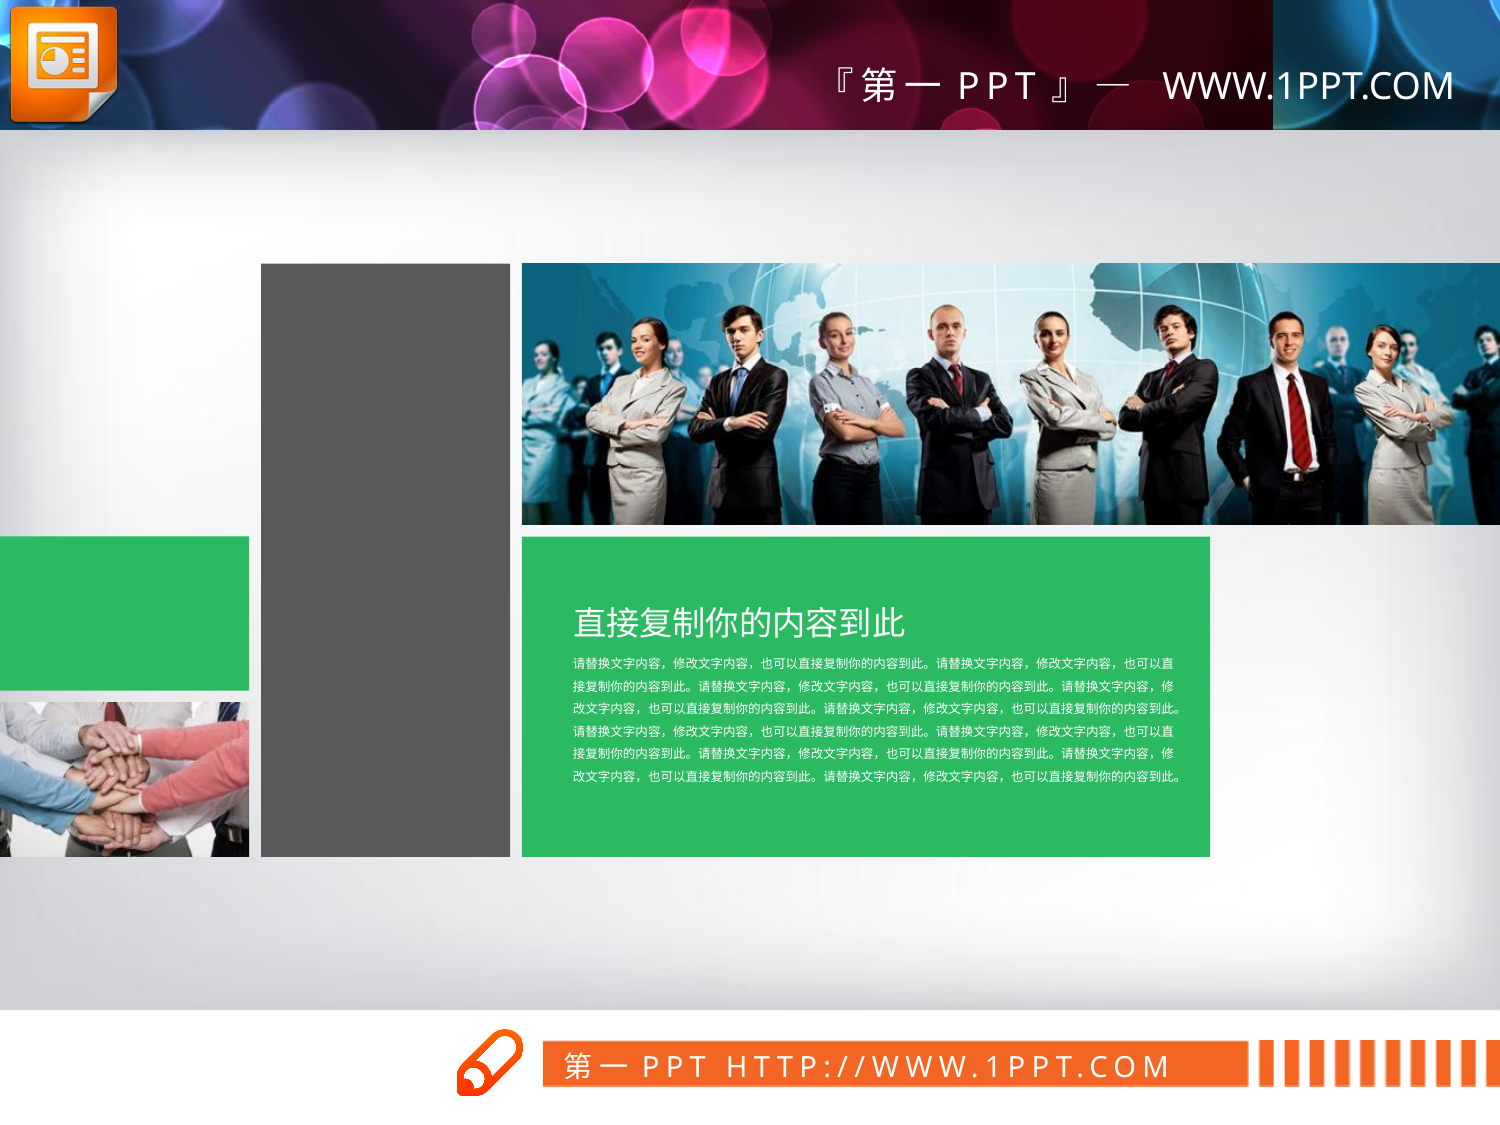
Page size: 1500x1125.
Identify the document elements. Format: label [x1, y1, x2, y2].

picture [543, 1040, 1500, 1087]
picture [0, 0, 1500, 1012]
text_box [261, 263, 511, 857]
text_box [521, 263, 1500, 525]
text_box [521, 536, 1211, 858]
text_box [0, 702, 250, 857]
text_box [0, 536, 250, 691]
